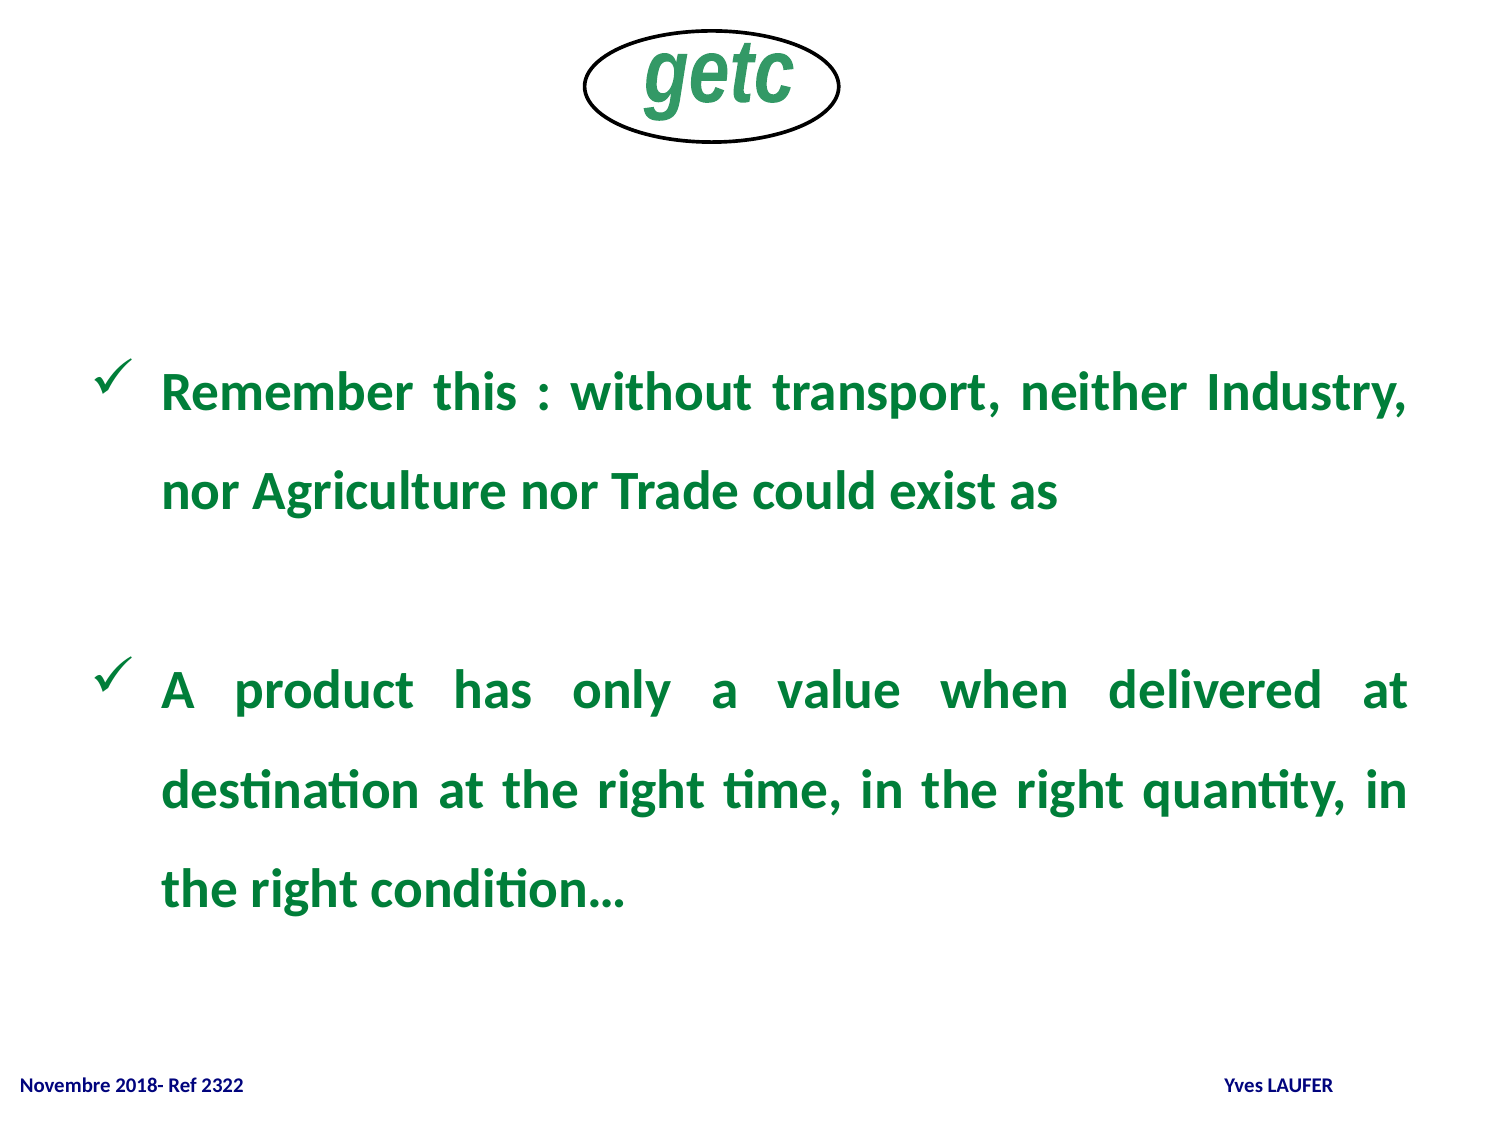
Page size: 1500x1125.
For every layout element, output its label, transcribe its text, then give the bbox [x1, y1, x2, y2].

list Remember this : without transport, neither Industry, nor Agriculture nor Trade could exist as A product has only a value when delivered at destination at the right time, in the right quantity, in the right condition… [75, 314, 1425, 929]
text_box [584, 30, 839, 143]
footer Novembre 2018- Ref 2322 Yves LAUFER [0, 1042, 1483, 1125]
